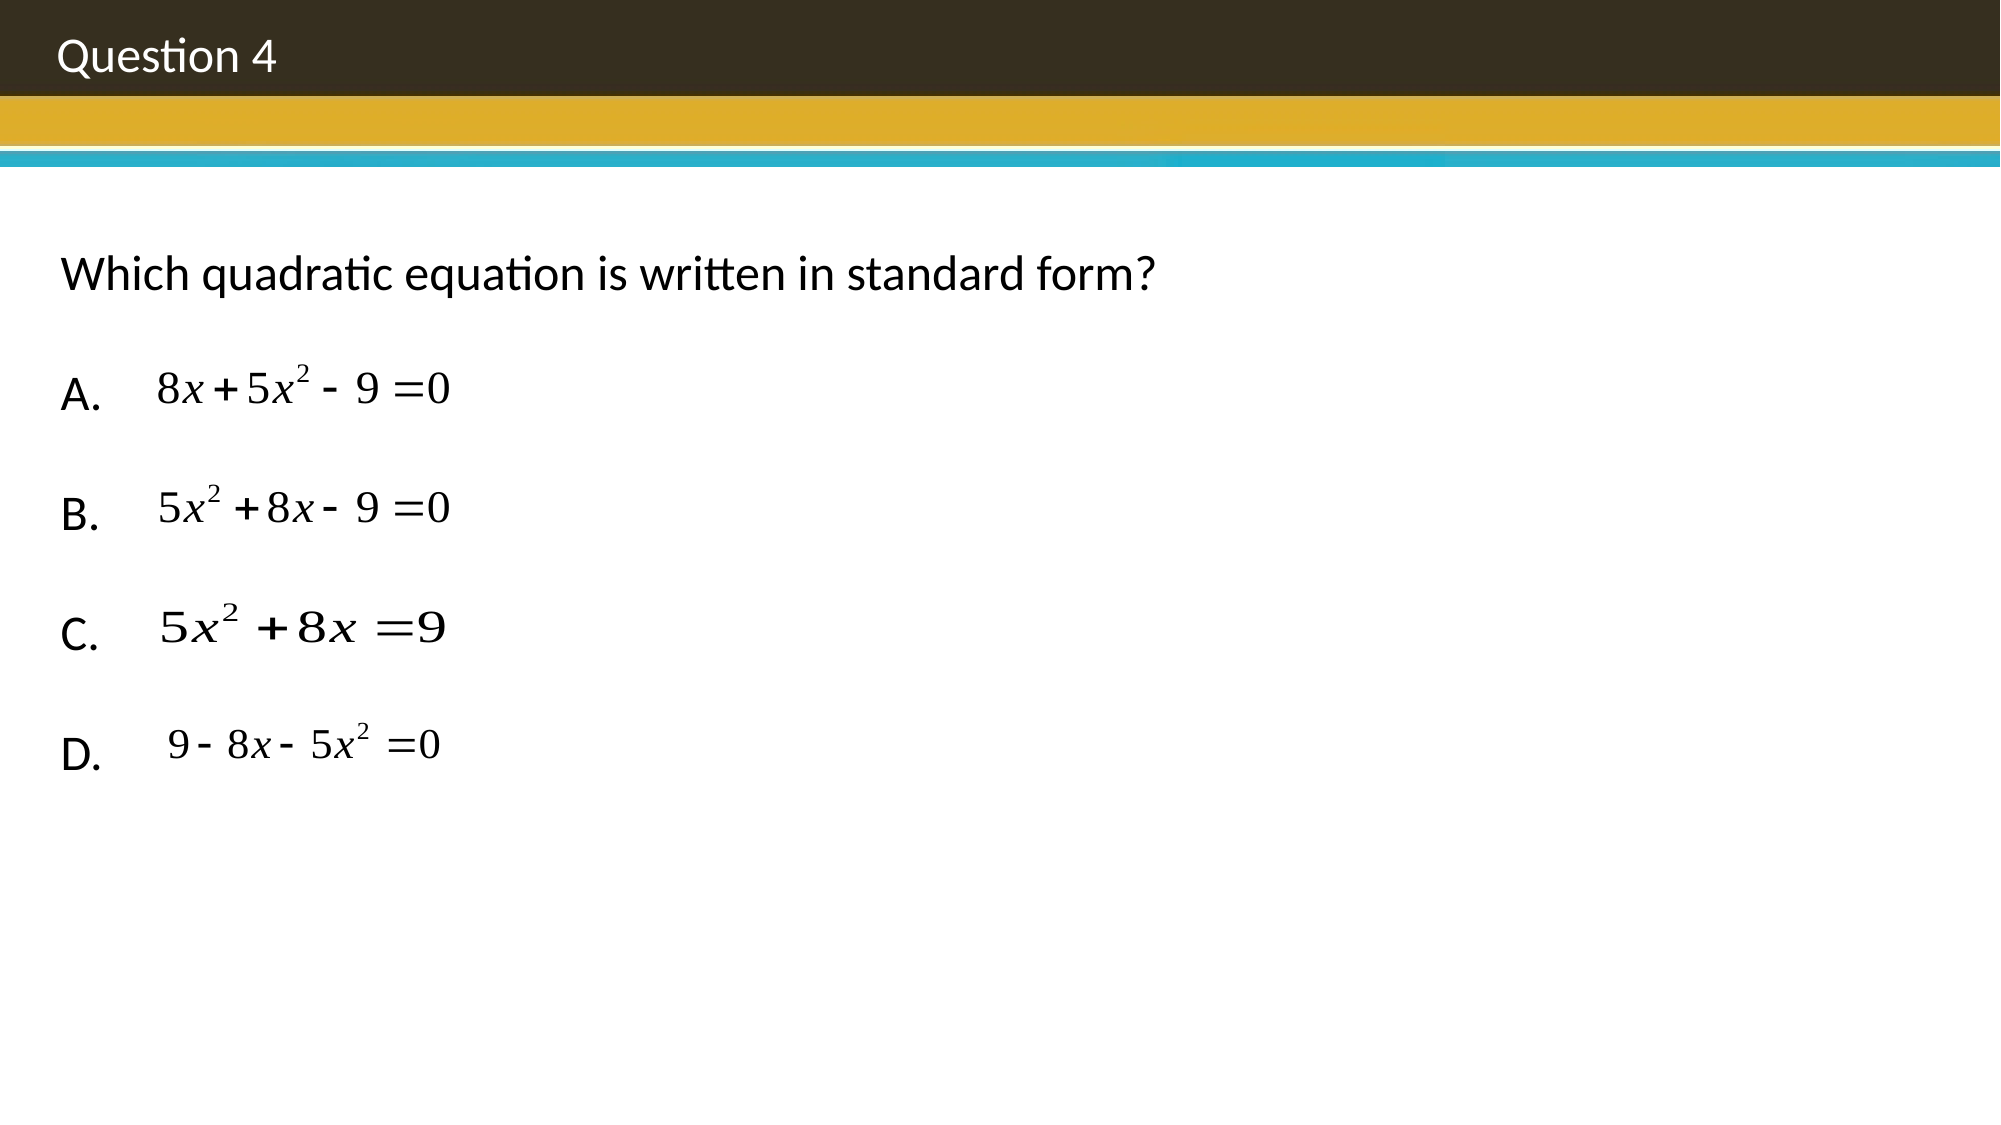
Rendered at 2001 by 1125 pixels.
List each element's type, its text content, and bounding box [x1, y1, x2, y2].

picture [151, 592, 460, 654]
picture [151, 473, 460, 534]
picture [0, 0, 2000, 167]
picture [151, 353, 460, 415]
text_box Which quadratic equation is written in standard form? A. B. C. D. [45, 233, 1958, 1029]
text_box Question 4 [41, 14, 293, 90]
picture [162, 712, 450, 769]
